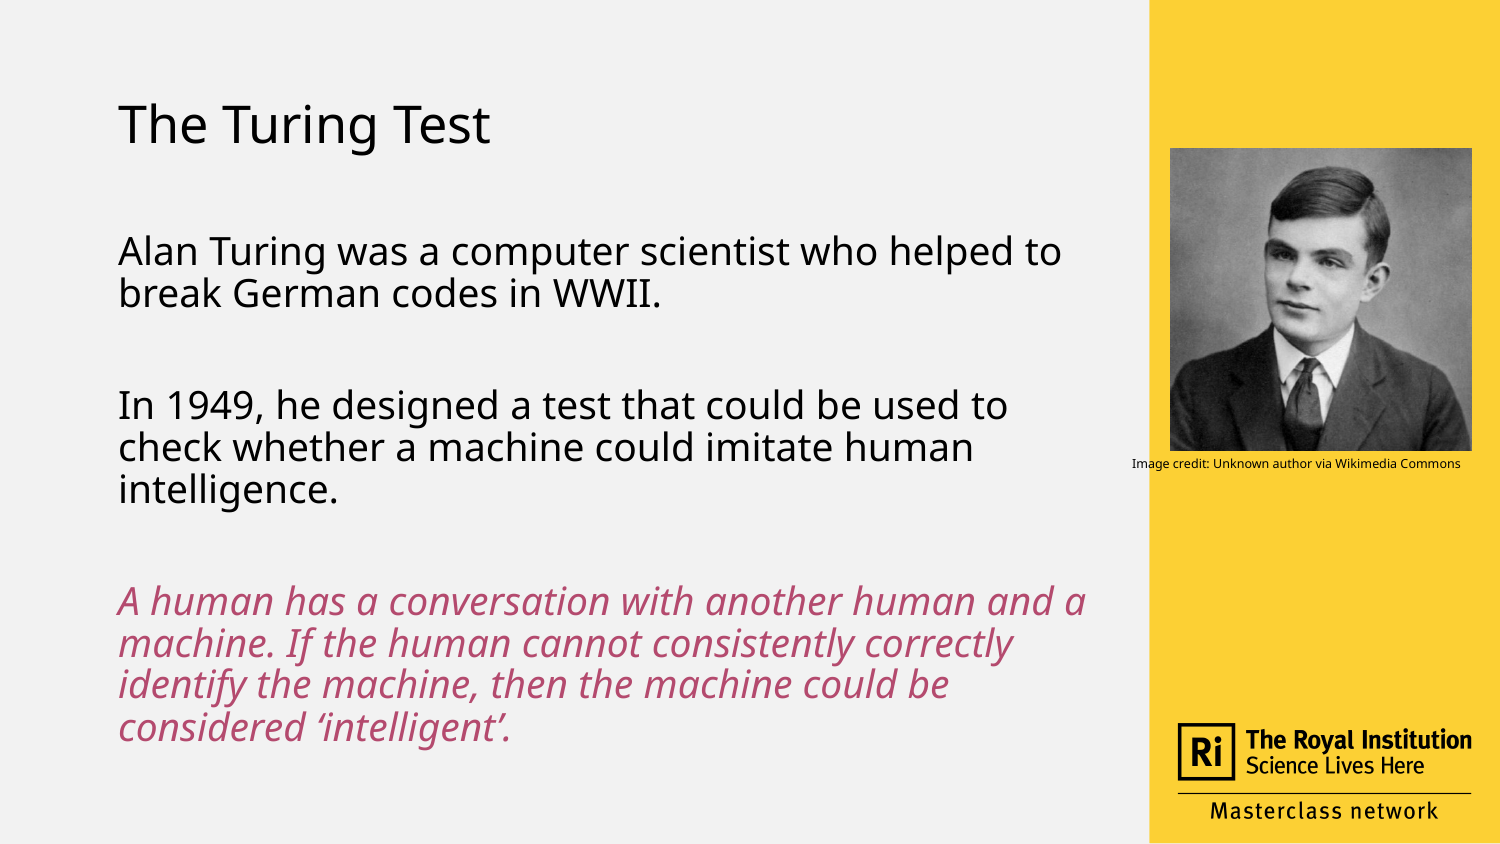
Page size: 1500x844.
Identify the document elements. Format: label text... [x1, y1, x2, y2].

title The Turing Test [103, 44, 1397, 208]
list Alan Turing was a computer scientist who helped to break German codes in WWII. In 1949, he designed a test that could be used to check whether a machine could imitate human intelligence. A human has a conversation with another human and a machine. If the human cannot consistently correctly identify the machine, then the machine could be considered ‘intelligent’. [103, 224, 1117, 760]
picture [1170, 148, 1472, 451]
picture [1149, 702, 1500, 844]
text_box Image credit: Unknown author via Wikimedia Commons [1046, 450, 1472, 511]
